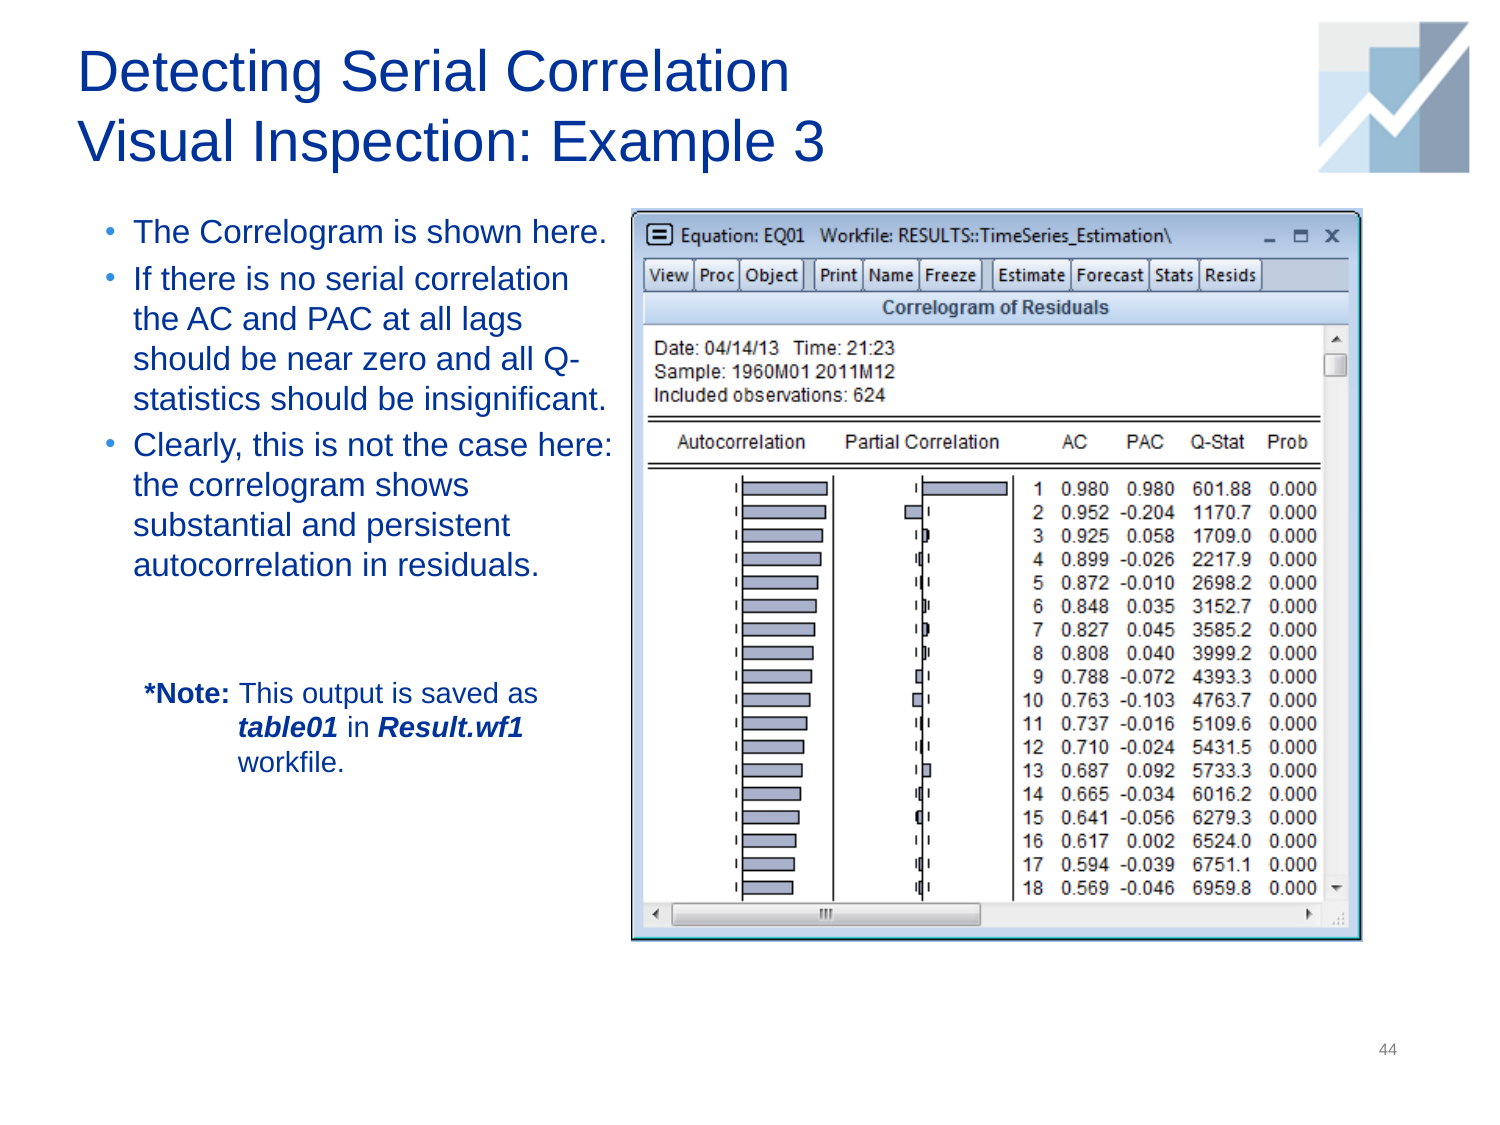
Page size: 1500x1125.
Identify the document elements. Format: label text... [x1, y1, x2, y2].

slide_number 44 [1262, 1015, 1413, 1067]
text_box *Note: This output is saved as table01 in Result.wf1 workfile. [129, 666, 623, 799]
text_box Detecting Serial Correlation Visual Inspection: Example 3 [62, 0, 1297, 174]
text_box The Correlogram is shown here. If there is no serial correlation the AC and PAC at all lags should be near zero and all Q-statistics should be insignificant. Clearly, this is not the case here: the correlogram shows substantial and persistent autocorrelation in residuals. [90, 203, 632, 628]
picture [1300, 11, 1479, 181]
picture [631, 208, 1363, 942]
